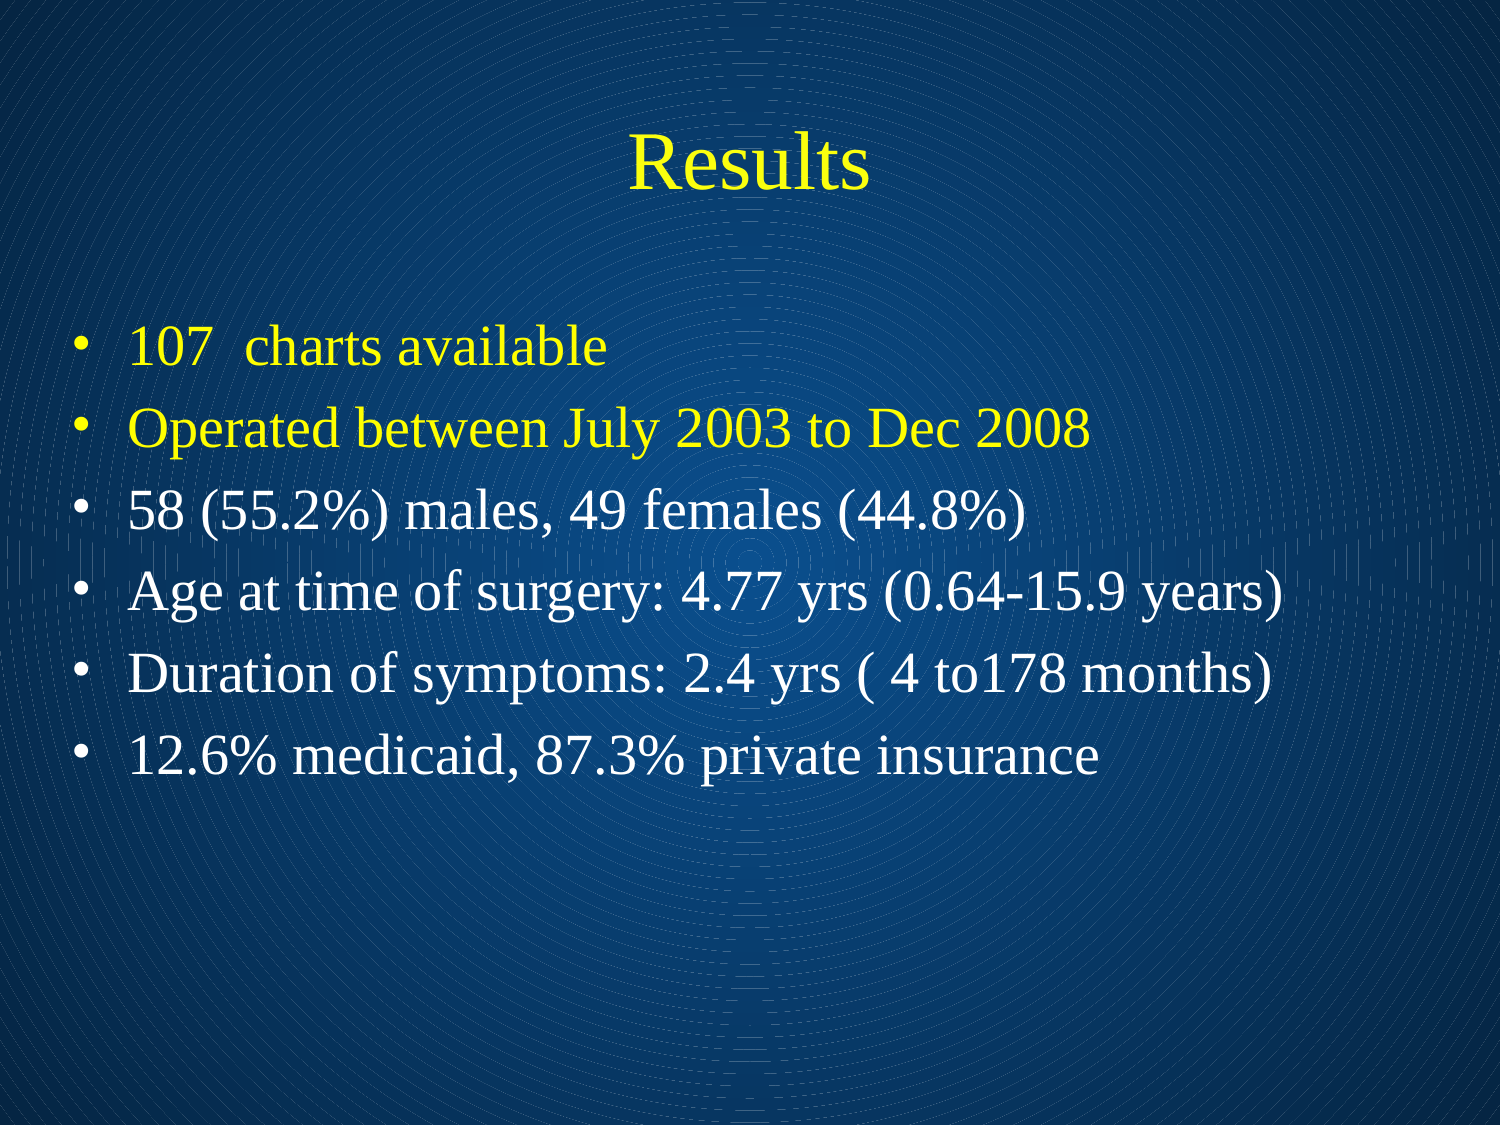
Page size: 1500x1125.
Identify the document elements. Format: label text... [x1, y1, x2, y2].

list 107 charts available Operated between July 2003 to Dec 2008 58 (55.2%) males, 49 females (44.8%) Age at time of surgery: 4.77 yrs (0.64-15.9 years) Duration of symptoms: 2.4 yrs ( 4 to178 months) 12.6% medicaid, 87.3% private insurance [56, 299, 1444, 1088]
title Results [249, 75, 1250, 238]
